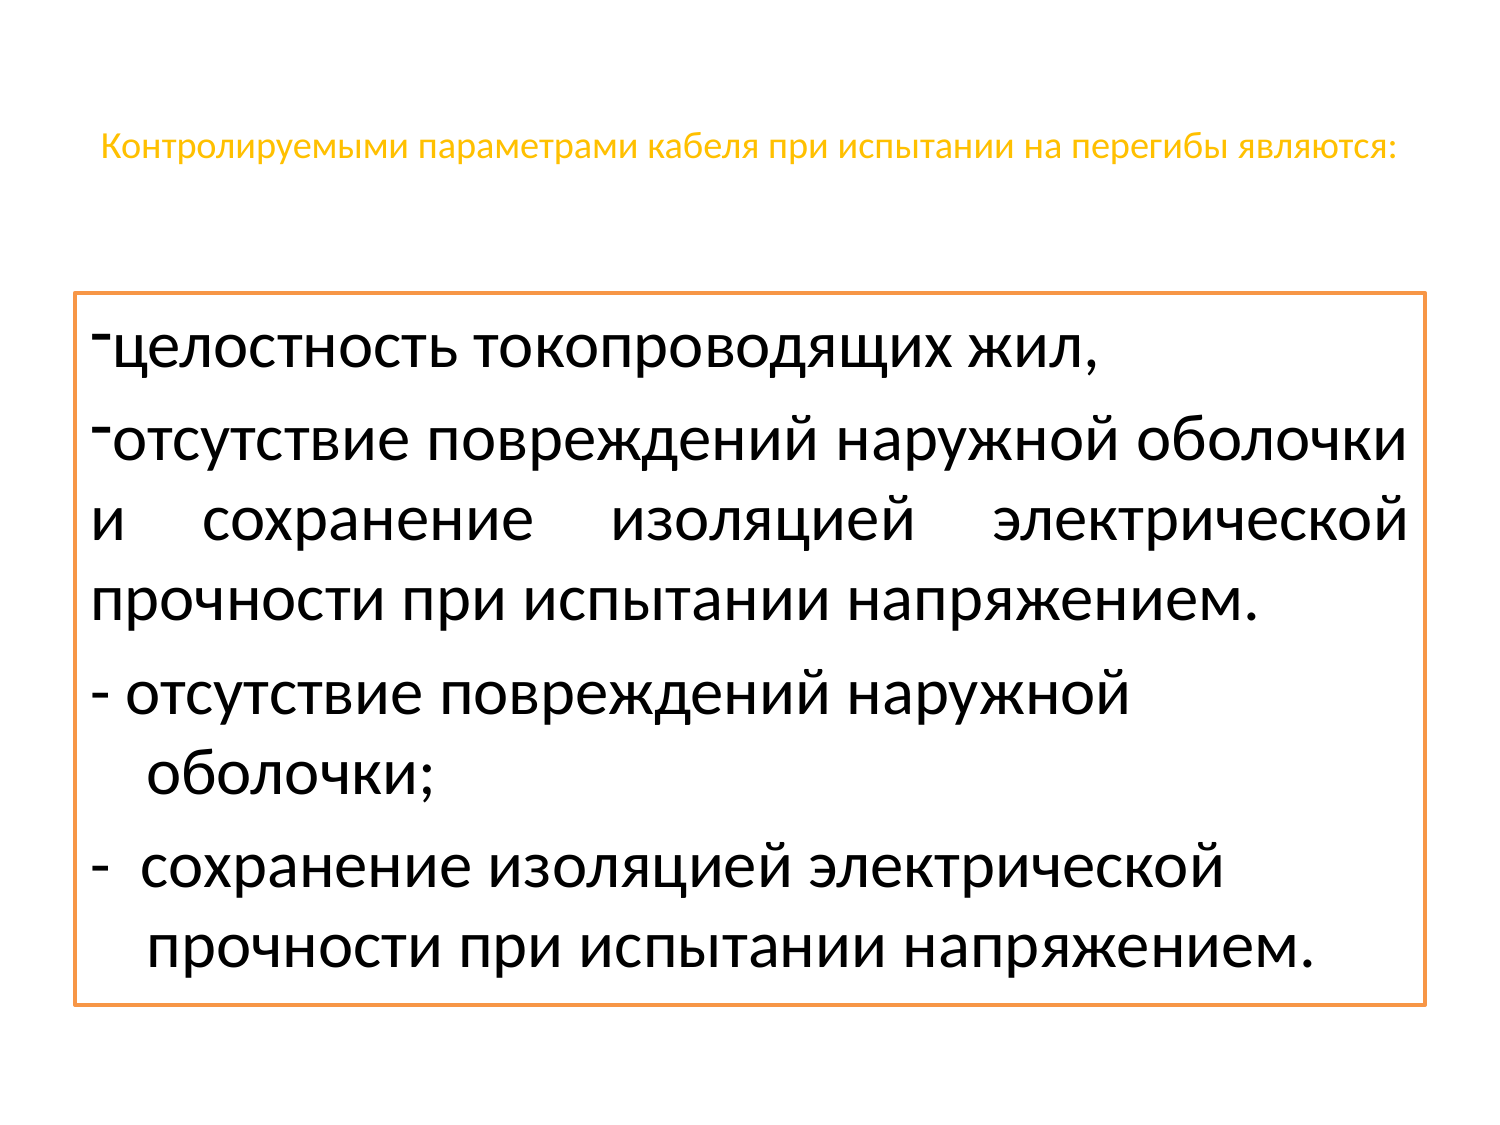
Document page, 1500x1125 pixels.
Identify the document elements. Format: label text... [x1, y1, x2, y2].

title Контролируемыми параметрами кабеля при испытании на перегибы являются: [75, 45, 1425, 247]
list целостность токопроводящих жил, отсутствие повреждений наружной оболочки и сохранение изоляцией электрической прочности при испытании напряжением. - отсутствие повреждений наружной оболочки; - сохранение изоляцией электрической прочности при испытании напряжением. [73, 291, 1427, 1007]
